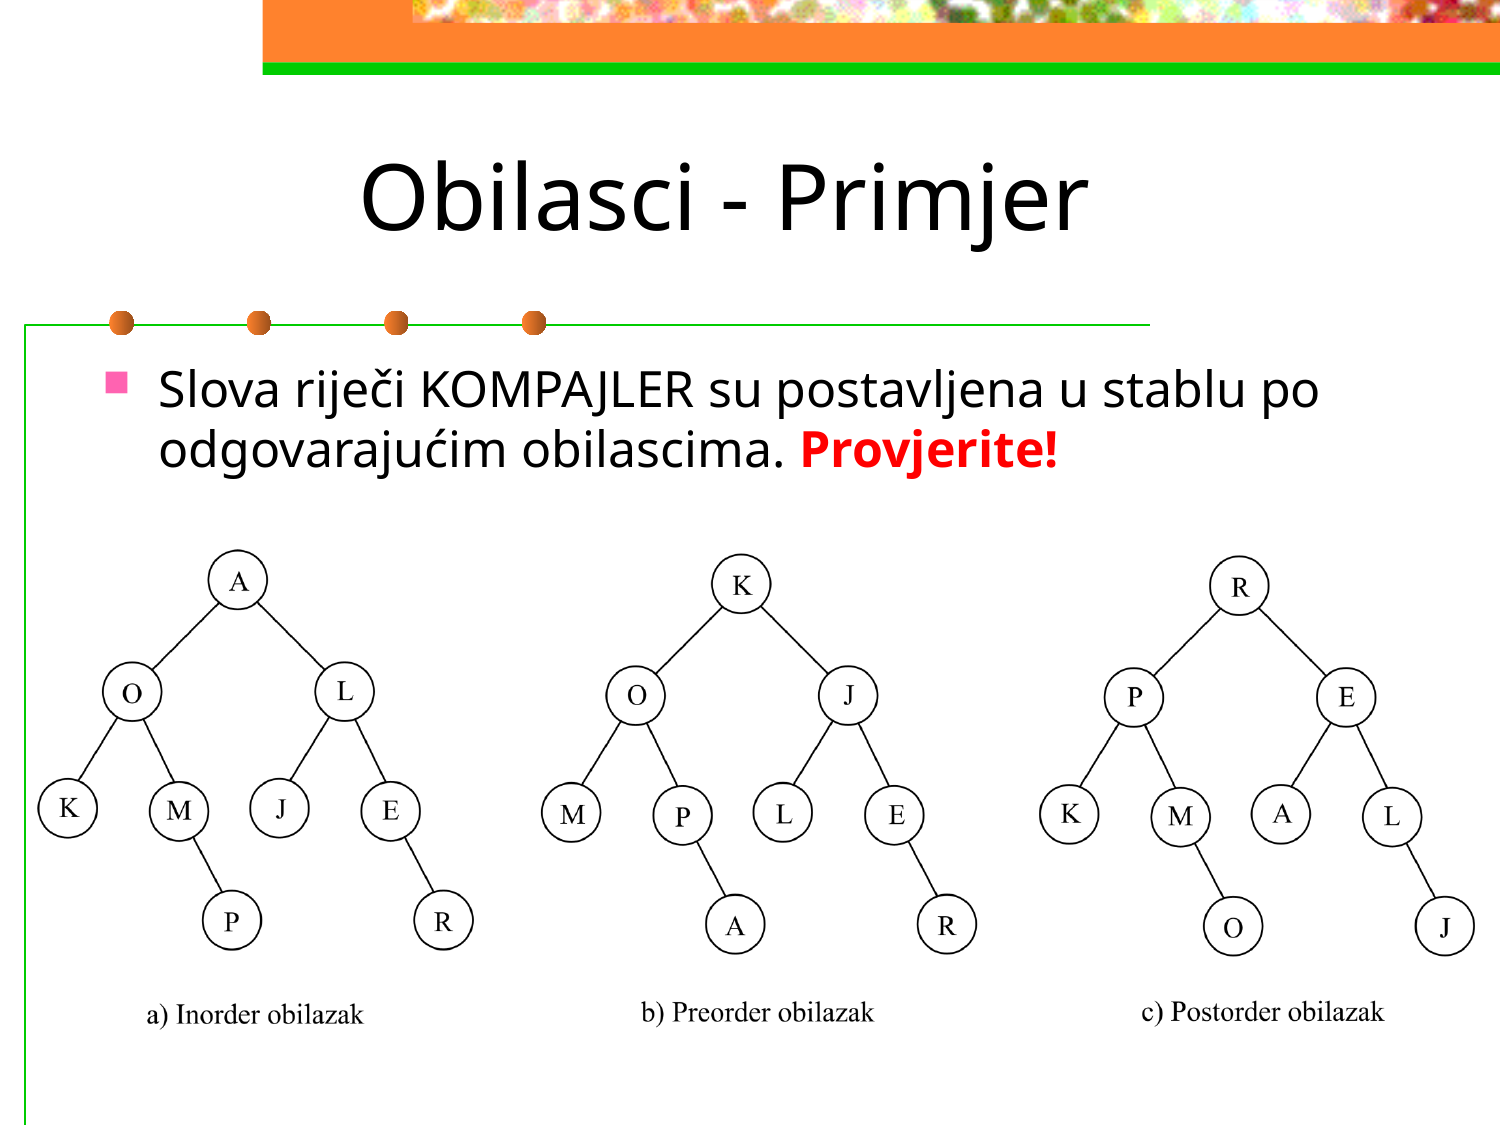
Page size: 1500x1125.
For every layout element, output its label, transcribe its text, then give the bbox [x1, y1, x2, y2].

picture [412, 0, 1500, 23]
picture [37, 549, 1476, 1033]
list Slova riječi KOMPAJLER su postavljena u stablu po odgovarajućim obilascima. Provjerite! [87, 350, 1363, 548]
title Obilasci - Primjer [87, 99, 1363, 288]
